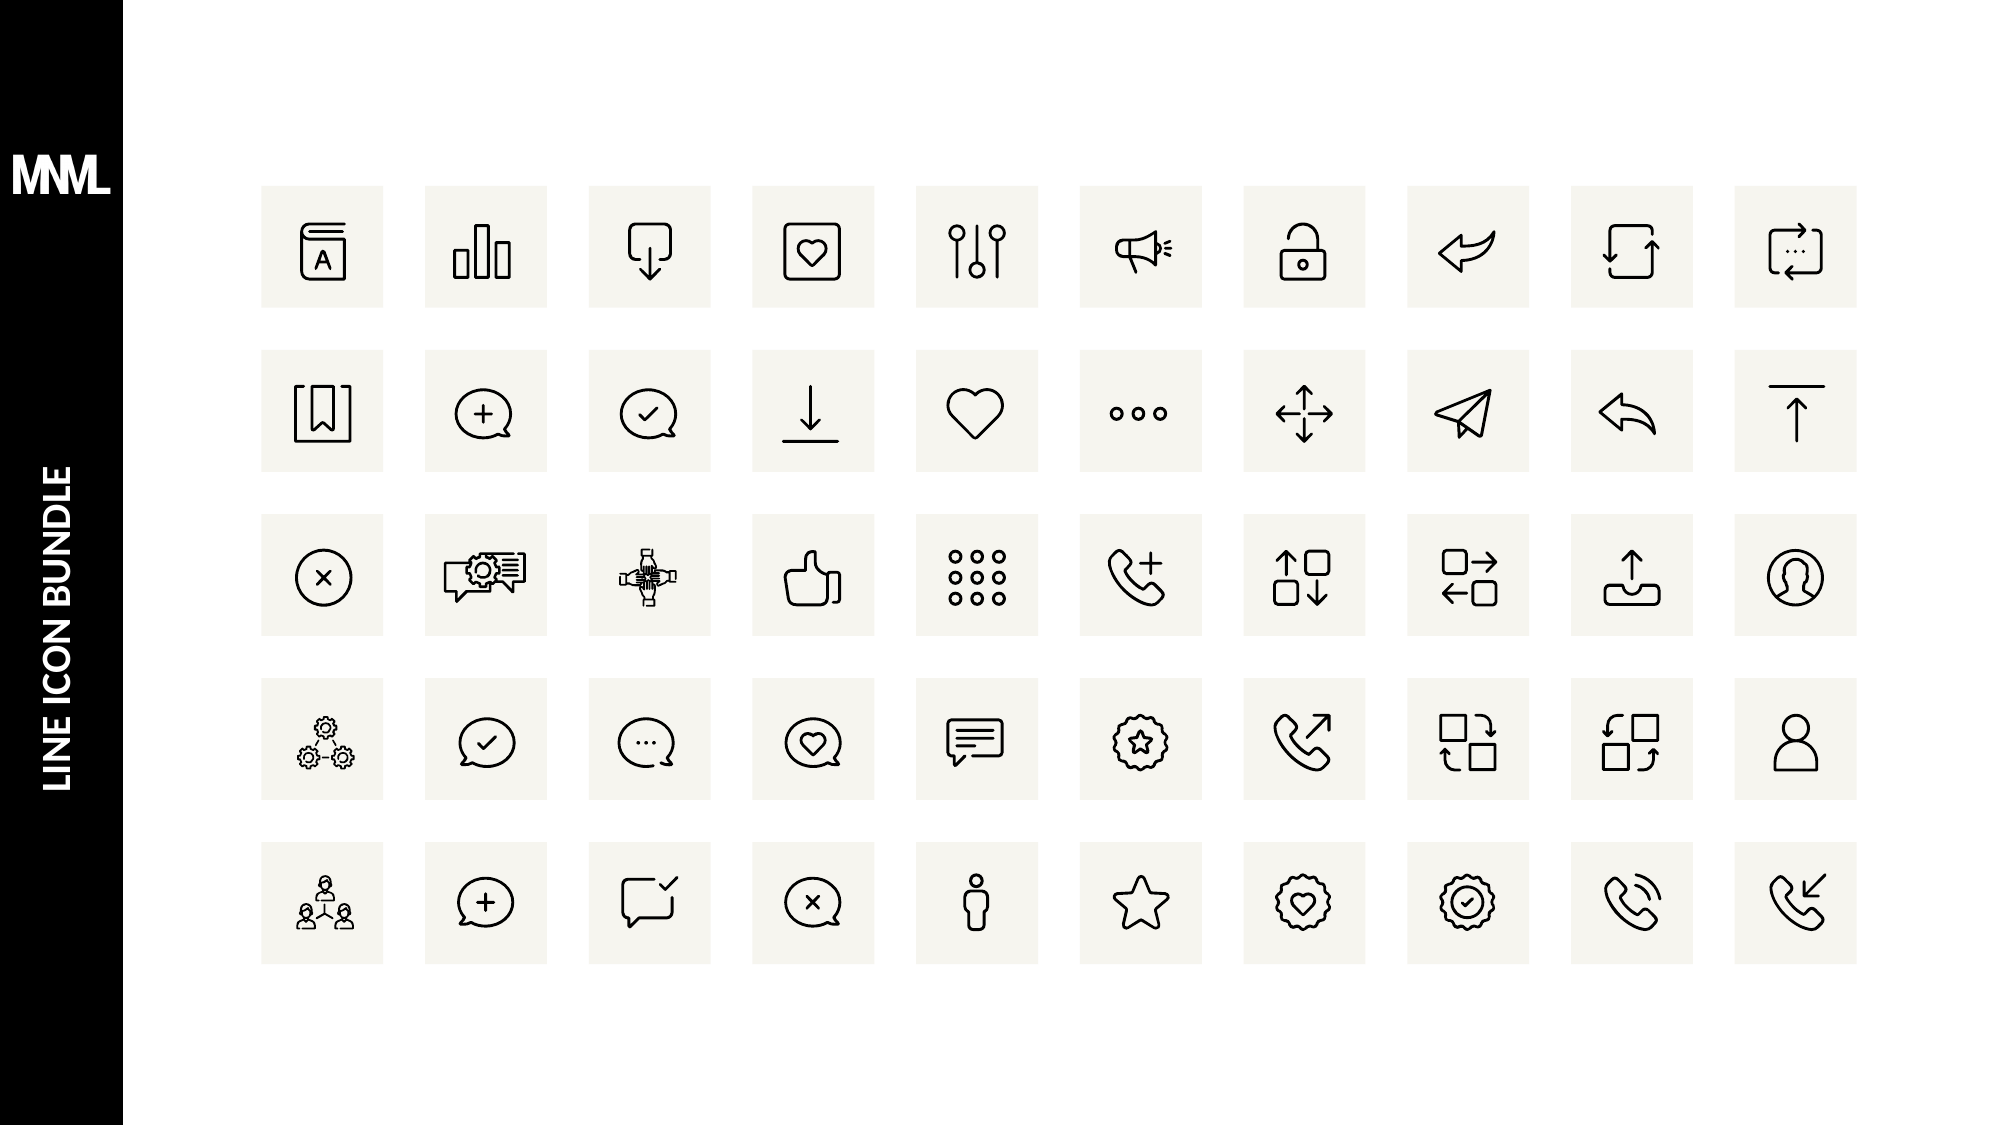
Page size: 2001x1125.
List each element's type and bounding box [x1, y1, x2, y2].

text_box [1112, 874, 1170, 930]
text_box [991, 570, 1006, 585]
text_box [454, 388, 513, 440]
text_box [1439, 713, 1468, 742]
text_box [1603, 583, 1661, 606]
text_box [948, 570, 963, 585]
text_box [619, 548, 677, 607]
text_box [1304, 549, 1331, 576]
text_box [1784, 228, 1823, 281]
text_box [1631, 713, 1660, 742]
text_box [963, 873, 990, 932]
text_box [295, 548, 353, 607]
text_box [1109, 406, 1124, 421]
text_box [988, 224, 1006, 279]
text_box [1604, 876, 1658, 932]
text_box [1153, 406, 1168, 421]
text_box [639, 246, 661, 281]
text_box [1275, 550, 1297, 577]
text_box [1601, 742, 1630, 771]
text_box [1768, 222, 1807, 275]
text_box [1636, 748, 1659, 772]
text_box [783, 550, 842, 607]
text_box [458, 717, 516, 768]
text_box [784, 876, 842, 928]
text_box [1608, 240, 1660, 279]
text_box [1766, 548, 1824, 607]
text_box [1131, 406, 1146, 421]
text_box [1273, 579, 1300, 606]
text_box [443, 552, 526, 604]
text_box [946, 388, 1004, 440]
text_box [1773, 713, 1819, 772]
text_box [1273, 713, 1331, 772]
text_box [474, 224, 490, 279]
text_box [1621, 549, 1643, 581]
text_box [970, 549, 985, 564]
text_box [457, 876, 515, 928]
text_box [1434, 388, 1492, 439]
text_box [315, 875, 335, 902]
text_box [1275, 873, 1331, 932]
text_box [453, 248, 470, 279]
text_box [659, 876, 679, 891]
text_box [1441, 548, 1468, 576]
text_box [1602, 224, 1654, 263]
text_box [991, 591, 1006, 606]
text_box [1802, 873, 1827, 898]
text_box [297, 739, 330, 770]
text_box [331, 739, 355, 770]
text_box [628, 222, 672, 261]
text_box [1439, 873, 1496, 932]
text_box [1295, 417, 1313, 443]
text_box [1112, 713, 1169, 772]
text_box [1295, 385, 1313, 411]
text_box [948, 591, 963, 606]
text_box [294, 384, 352, 443]
text_box [783, 222, 841, 281]
text_box [1279, 222, 1327, 281]
text_box [800, 384, 821, 431]
text_box [948, 549, 963, 564]
text_box [621, 877, 674, 929]
picture [0, 113, 122, 236]
text_box [300, 222, 346, 281]
text_box [1602, 713, 1625, 738]
text_box [619, 388, 678, 440]
text_box [617, 717, 675, 768]
text_box [1769, 875, 1825, 932]
text_box [948, 224, 966, 279]
text_box [1598, 392, 1656, 436]
text_box [313, 716, 338, 740]
text_box [1468, 742, 1497, 772]
text_box [781, 439, 840, 443]
text_box [970, 591, 985, 606]
text_box [1275, 405, 1301, 423]
text_box [1307, 405, 1333, 423]
text_box [970, 570, 985, 585]
text_box [1634, 873, 1662, 901]
text_box [494, 241, 511, 279]
text_box [784, 717, 842, 768]
text_box [1437, 230, 1496, 273]
text_box [946, 718, 1004, 767]
text_box [1307, 579, 1328, 606]
text_box [991, 549, 1006, 564]
text_box [1786, 397, 1807, 443]
text_box [1471, 551, 1498, 573]
text_box [1107, 548, 1165, 607]
text_box [1439, 747, 1462, 772]
text_box [1471, 580, 1498, 607]
text_box [968, 224, 986, 279]
text_box [315, 903, 334, 920]
text_box [1115, 230, 1173, 274]
text_box [296, 903, 316, 930]
text_box [334, 903, 354, 930]
text_box [1442, 583, 1469, 604]
text_box [1474, 713, 1497, 738]
